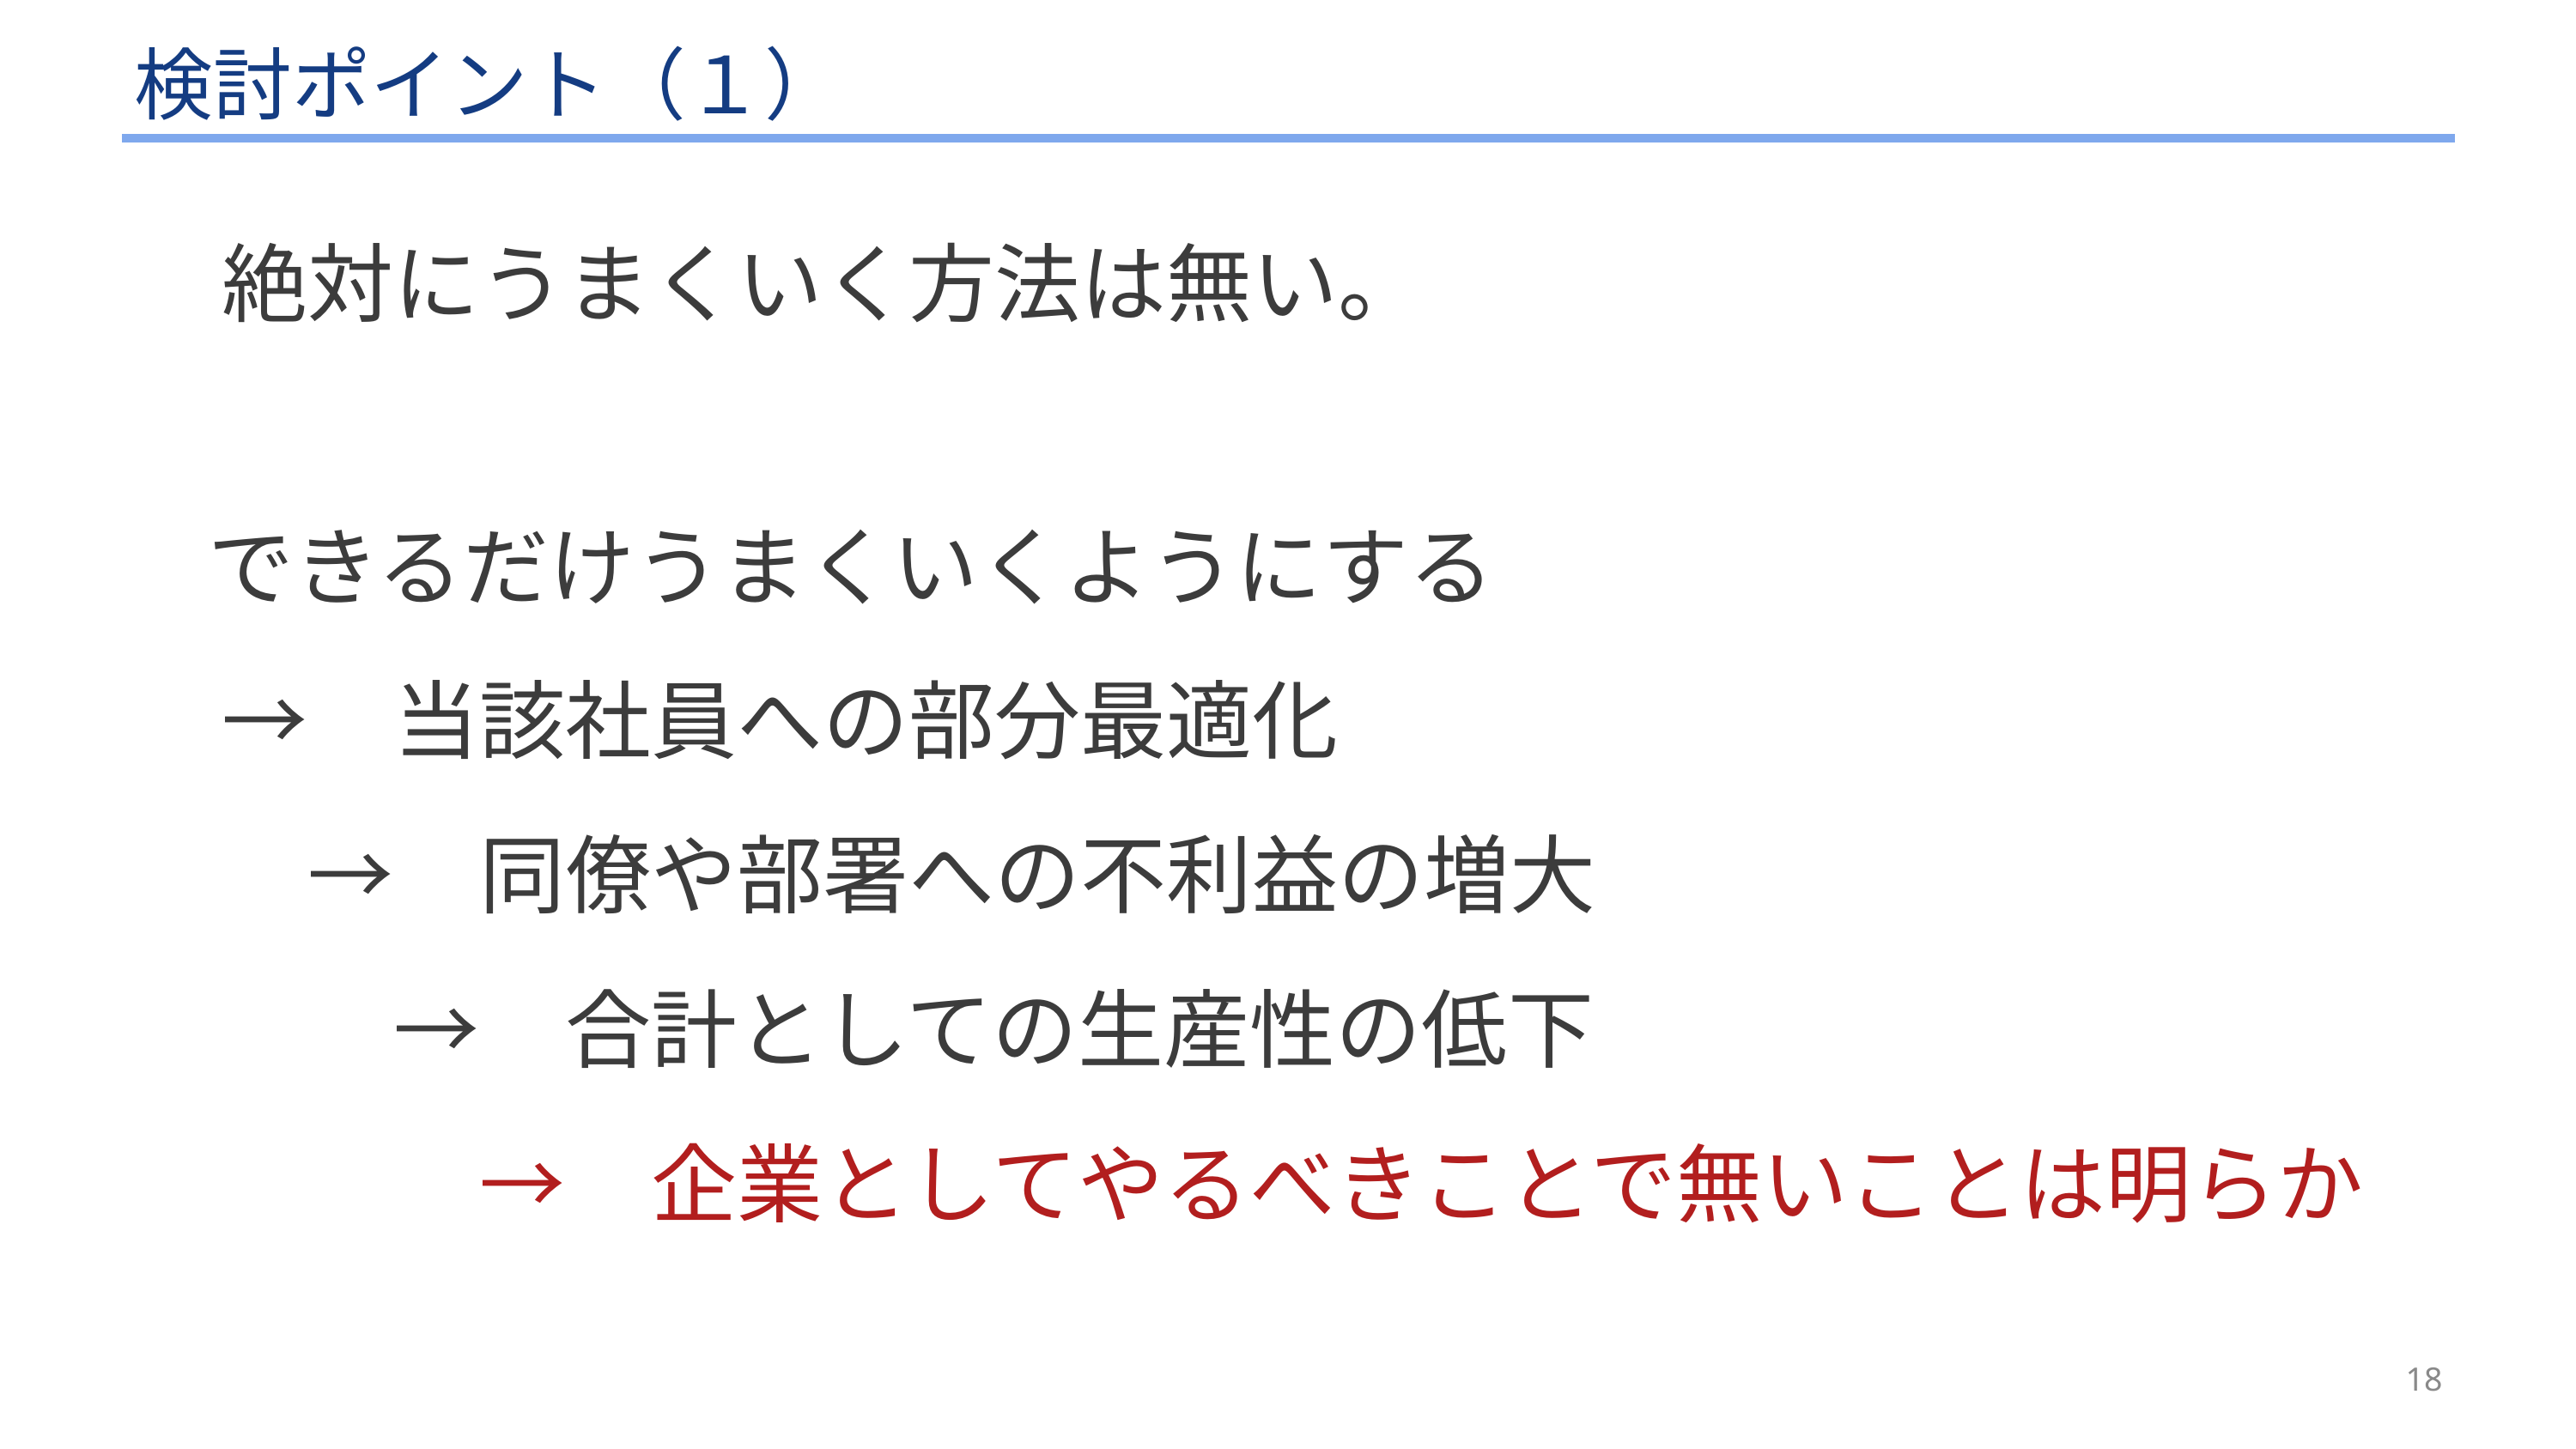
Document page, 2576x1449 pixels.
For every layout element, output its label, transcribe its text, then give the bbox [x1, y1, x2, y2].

list 絶対にうまくいく方法は無い。 できるだけうまくいくようにする → 当該社員への部分最適化 → 同僚や部署への不利益の増大 → 合計としての生産性の低下 → 企業としてやるべきことで無いことは明らか [123, 171, 2456, 1317]
slide_number 18 [2337, 1342, 2456, 1420]
title 検討ポイント（１） [121, 39, 2454, 139]
